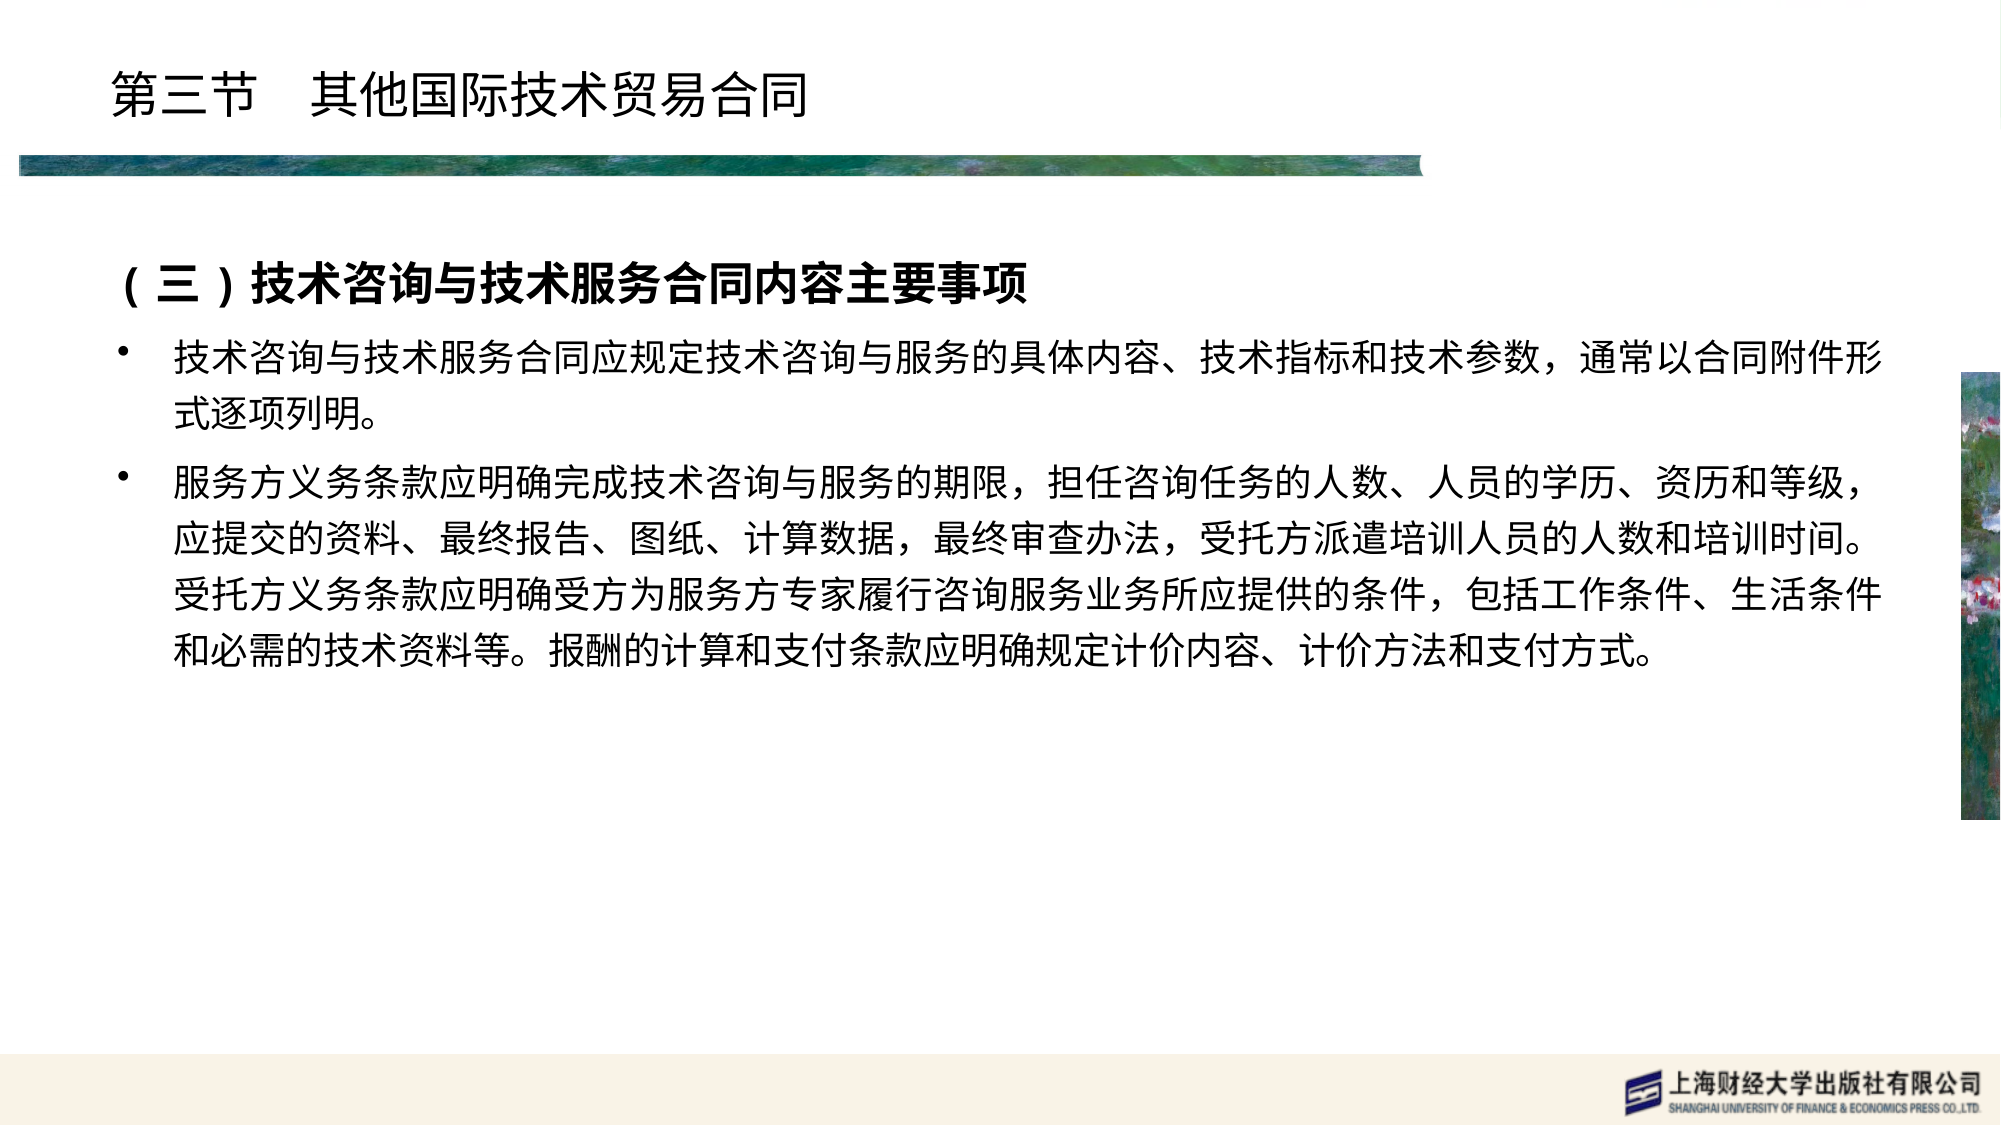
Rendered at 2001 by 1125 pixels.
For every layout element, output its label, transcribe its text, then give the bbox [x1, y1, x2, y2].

title 第三节 其他国际技术贸易合同 [94, 42, 1451, 146]
picture [0, 0, 2001, 1125]
list (三)技术咨询与技术服务合同内容主要事项 技术咨询与技术服务合同应规定技术咨询与服务的具体内容、技术指标和技术参数，通常以合同附件形式逐项列明。 服务方义务条款应明确完成技术咨询与服务的期限，担任咨询任务的人数、人员的学历、资历和等级，应提交的资料、最终报告、图纸、计算数据，最终审查办法，受托方派遣培训人员的人数和培训时间。受托方义务条款应明确受方为服务方专家履行咨询服务业务所应提供的条件，包括工作条件、生活条件和必需的技术资料等。报酬的计算和支付条款应明确规定计价内容、计价方法和支付方式。 [102, 233, 1898, 1032]
